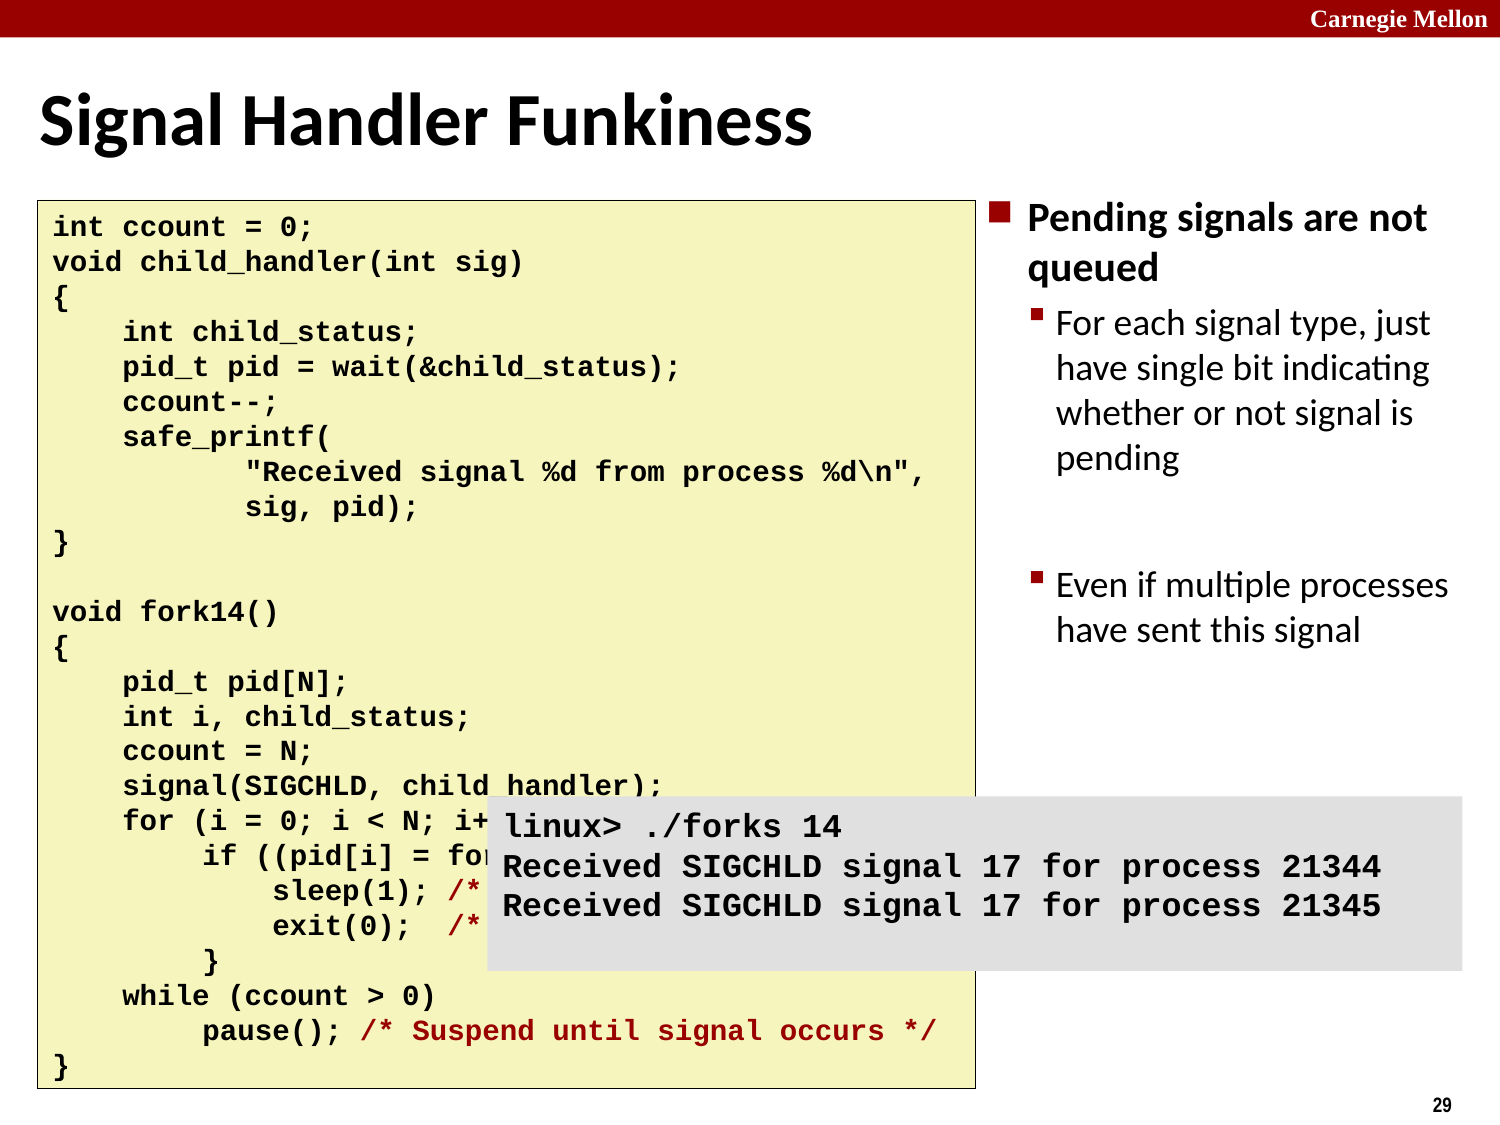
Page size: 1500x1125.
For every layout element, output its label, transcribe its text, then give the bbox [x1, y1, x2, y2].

list Pending signals are not queued For each signal type, just have single bit indicating whether or not signal is pending Even if multiple processes have sent this signal [974, 182, 1500, 733]
text_box int ccount = 0; void child_handler(int sig) { int child_status; pid_t pid = wait(&child_status); ccount--; safe_printf( "Received signal %d from process %d\n", sig, pid); } void fork14() { pid_t pid[N]; int i, child_status; ccount = N; signal(SIGCHLD, child_handler); for (i = 0; i < N; i++) if ((pid[i] = fork()) == 0) { sleep(1); /* deschedule child */ exit(0); /* Child: Exit */ } while (ccount > 0) pause(); /* Suspend until signal occurs */ } [37, 199, 975, 1089]
text_box linux> ./forks 14 Received SIGCHLD signal 17 for process 21344 Received SIGCHLD signal 17 for process 21345 [487, 796, 1463, 971]
text_box [187, 68, 1150, 129]
title Signal Handler Funkiness [24, 68, 1182, 163]
